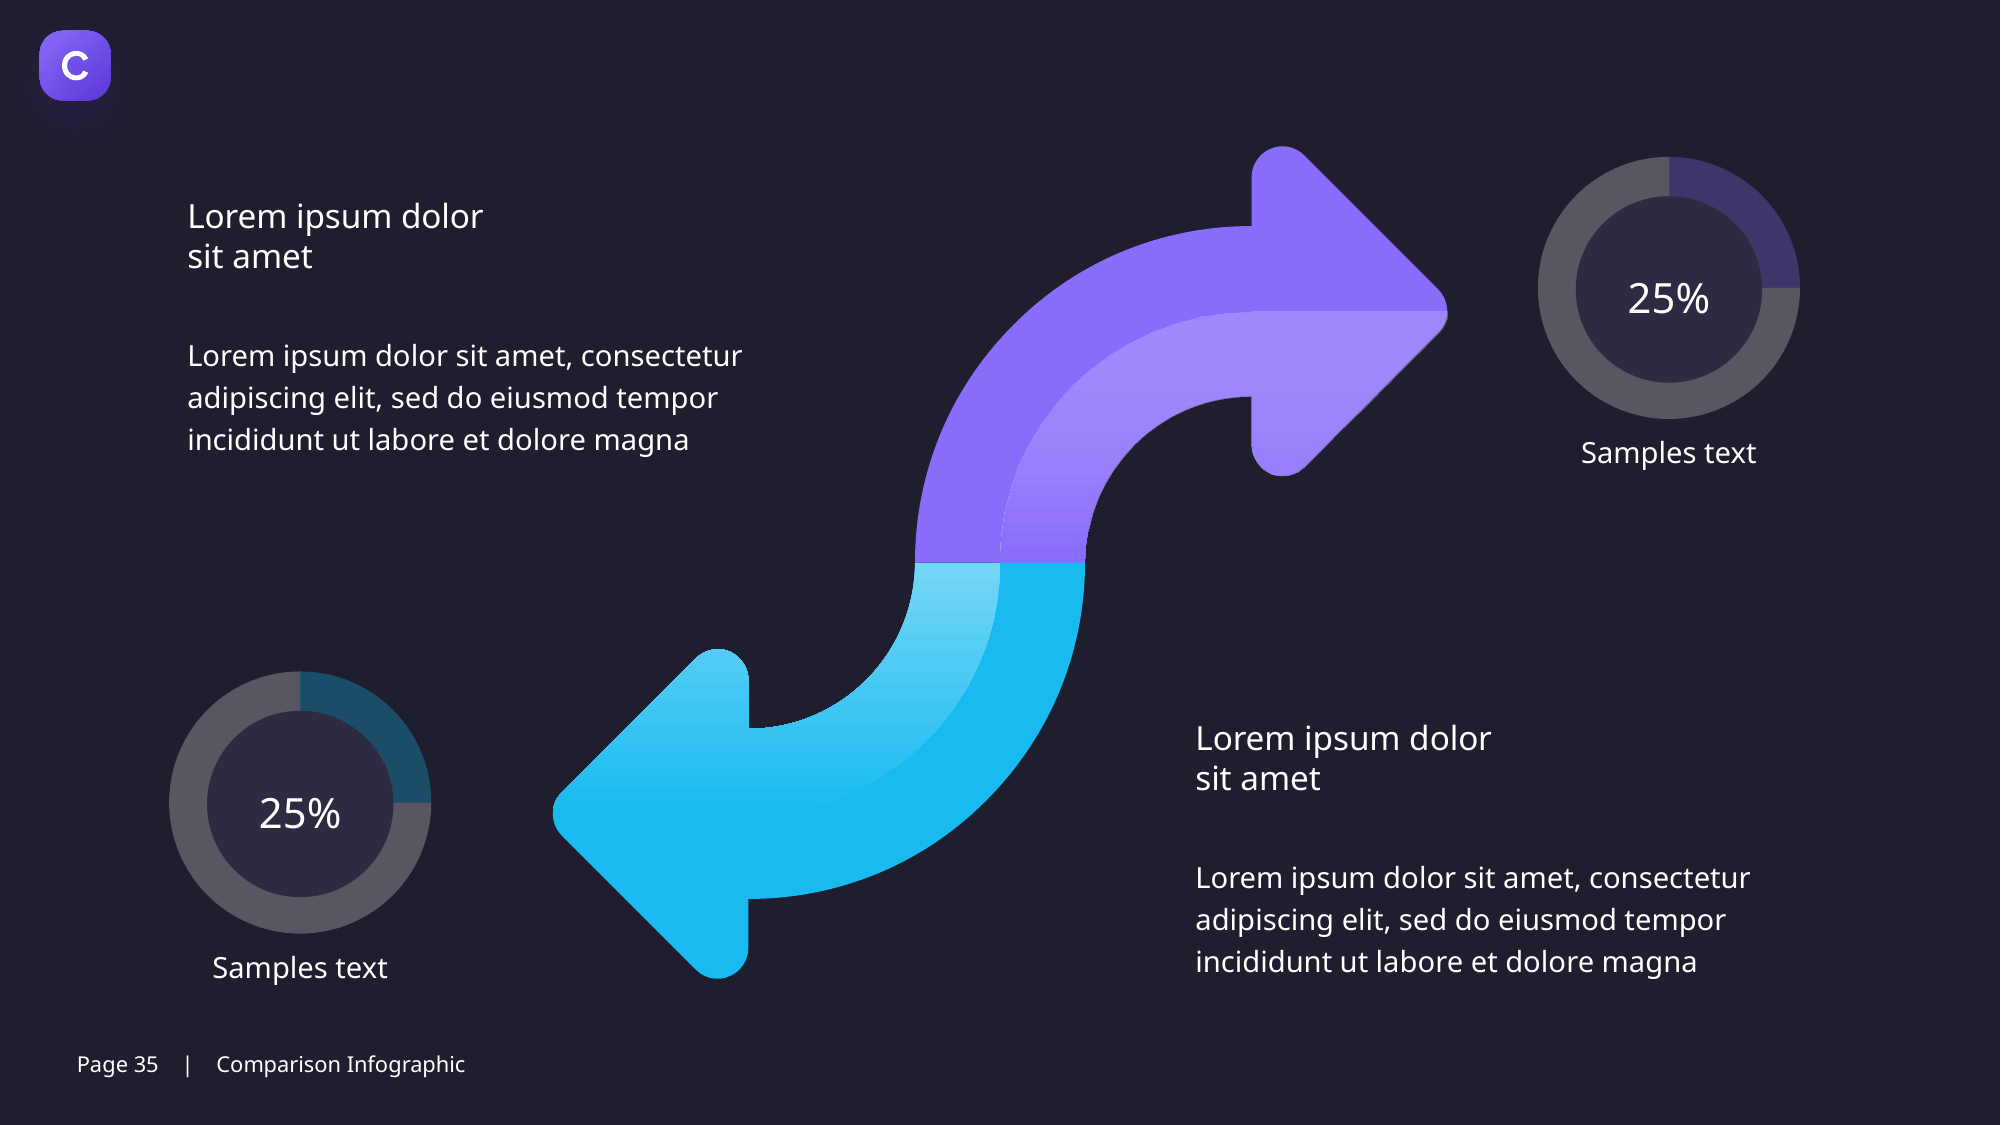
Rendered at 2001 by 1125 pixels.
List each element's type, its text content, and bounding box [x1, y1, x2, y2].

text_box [609, 505, 1029, 1038]
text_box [1532, 143, 1806, 433]
text_box Lorem ipsum dolor sit amet [172, 188, 525, 283]
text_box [163, 658, 437, 947]
text_box Lorem ipsum dolor sit amet, consectetur adipiscing elit, sed do eiusmod tempor incididunt ut labore et dolore magna [172, 323, 818, 464]
text_box Lorem ipsum dolor sit amet, consectetur adipiscing elit, sed do eiusmod tempor incididunt ut labore et dolore magna [1180, 845, 1860, 986]
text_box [971, 87, 1391, 620]
text_box Lorem ipsum dolor sit amet [1180, 710, 1533, 805]
text_box Samples text [163, 947, 437, 992]
text_box Samples text [1532, 433, 1806, 477]
